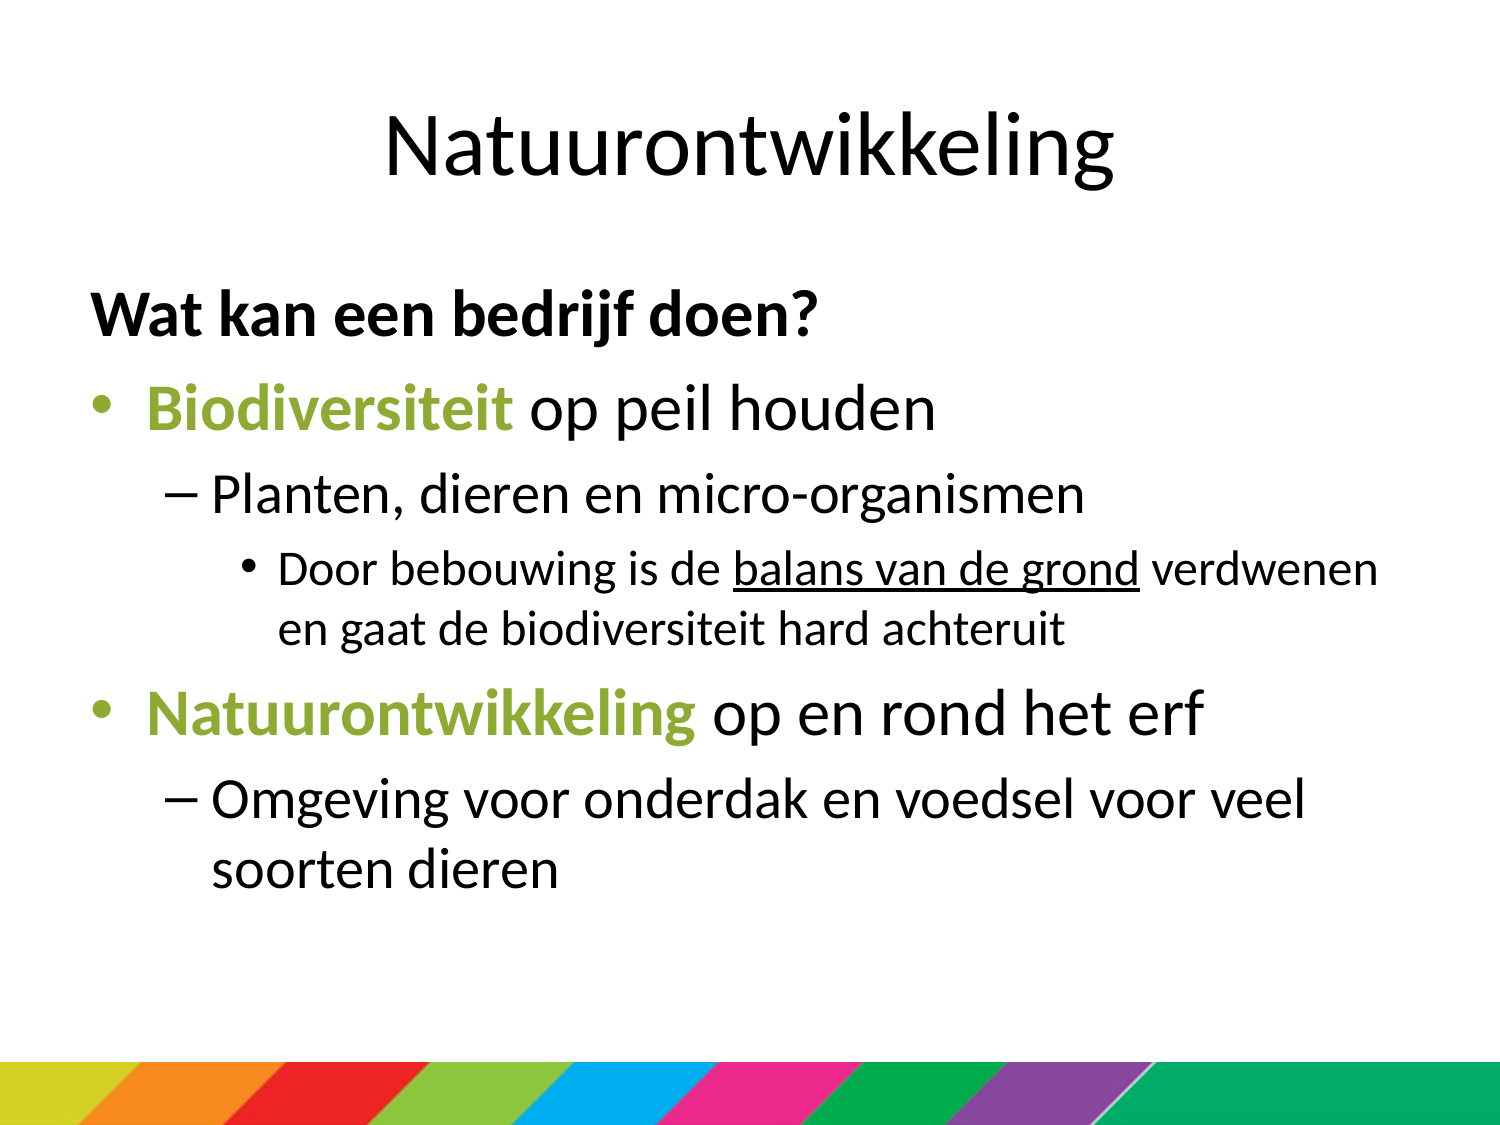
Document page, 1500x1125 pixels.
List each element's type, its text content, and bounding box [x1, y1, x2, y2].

picture [0, 1062, 574, 1125]
title Natuurontwikkeling [75, 45, 1425, 233]
picture [656, 1062, 1500, 1125]
list Wat kan een bedrijf doen? Biodiversiteit op peil houden Planten, dieren en micro-organismen Door bebouwing is de balans van de grond verdwenen en gaat de biodiversiteit hard achteruit Natuurontwikkeling op en rond het erf Omgeving voor onderdak en voedsel voor veel soorten dieren [75, 262, 1425, 1005]
